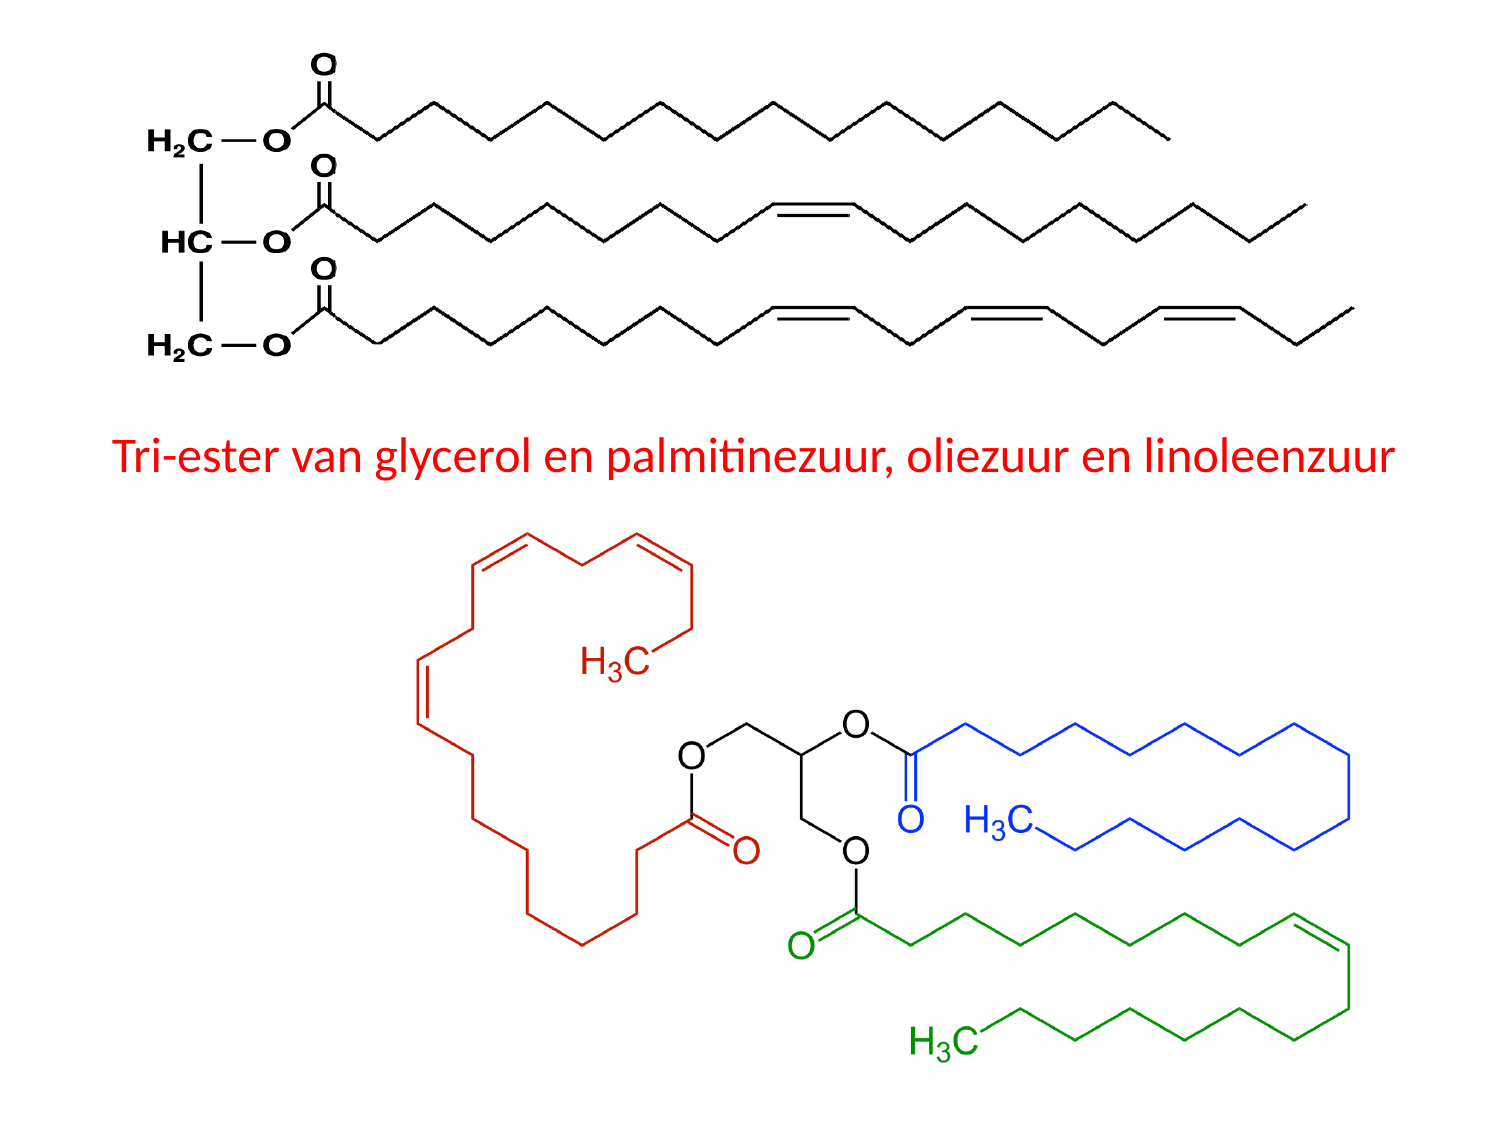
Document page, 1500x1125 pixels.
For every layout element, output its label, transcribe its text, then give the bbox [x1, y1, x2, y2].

text_box Tri-ester van glycerol en palmitinezuur, oliezuur en linoleenzuur [97, 430, 1412, 491]
picture [411, 527, 1354, 1067]
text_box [90, 22, 1435, 430]
